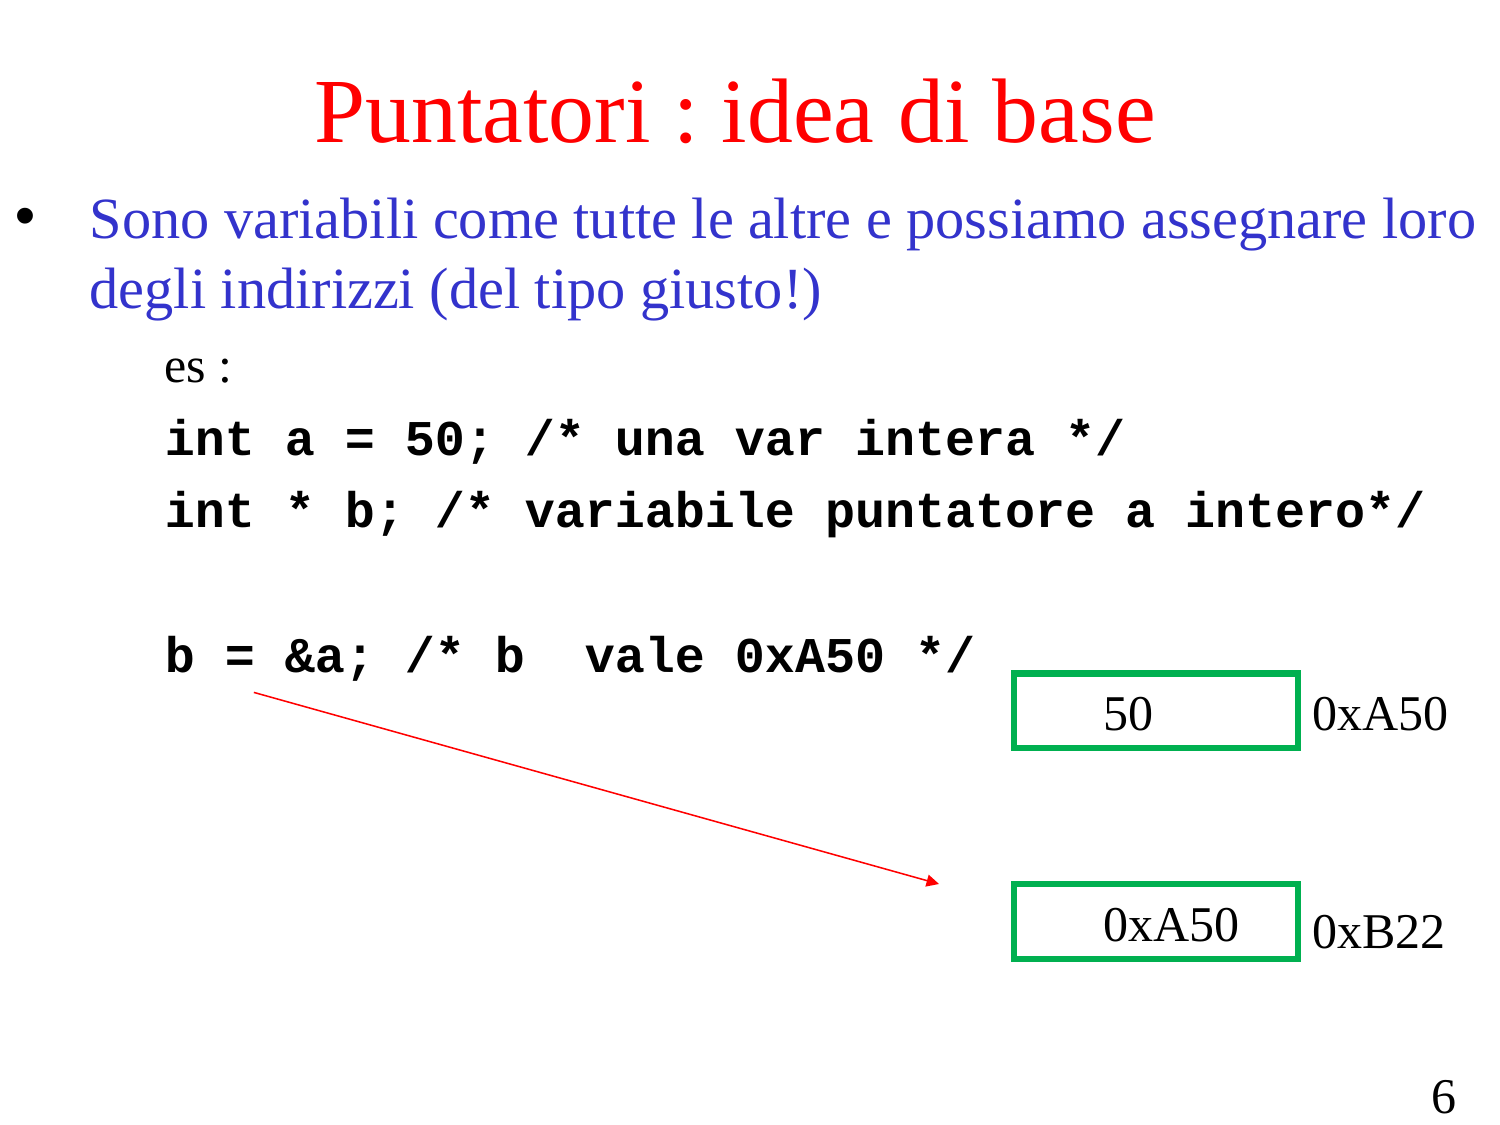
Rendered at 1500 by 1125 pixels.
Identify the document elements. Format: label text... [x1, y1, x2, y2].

text_box 50 5 [1014, 673, 1297, 749]
list Sono variabili come tutte le altre e possiamo assegnare loro degli indirizzi (del tipo giusto!) es : int a = 50; /* una var intera */ int * b; /* variabile puntatore a intero*/ b = &a; /* b vale 0xA50 */ [0, 172, 1500, 1011]
text_box 0xA50 [1297, 673, 1470, 750]
text_box 0xB22 [1297, 890, 1470, 967]
slide_number 6 [1416, 1056, 1486, 1123]
title Puntatori : idea di base [0, 0, 1471, 172]
text_box 0xA50 [1014, 883, 1299, 959]
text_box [253, 692, 939, 884]
